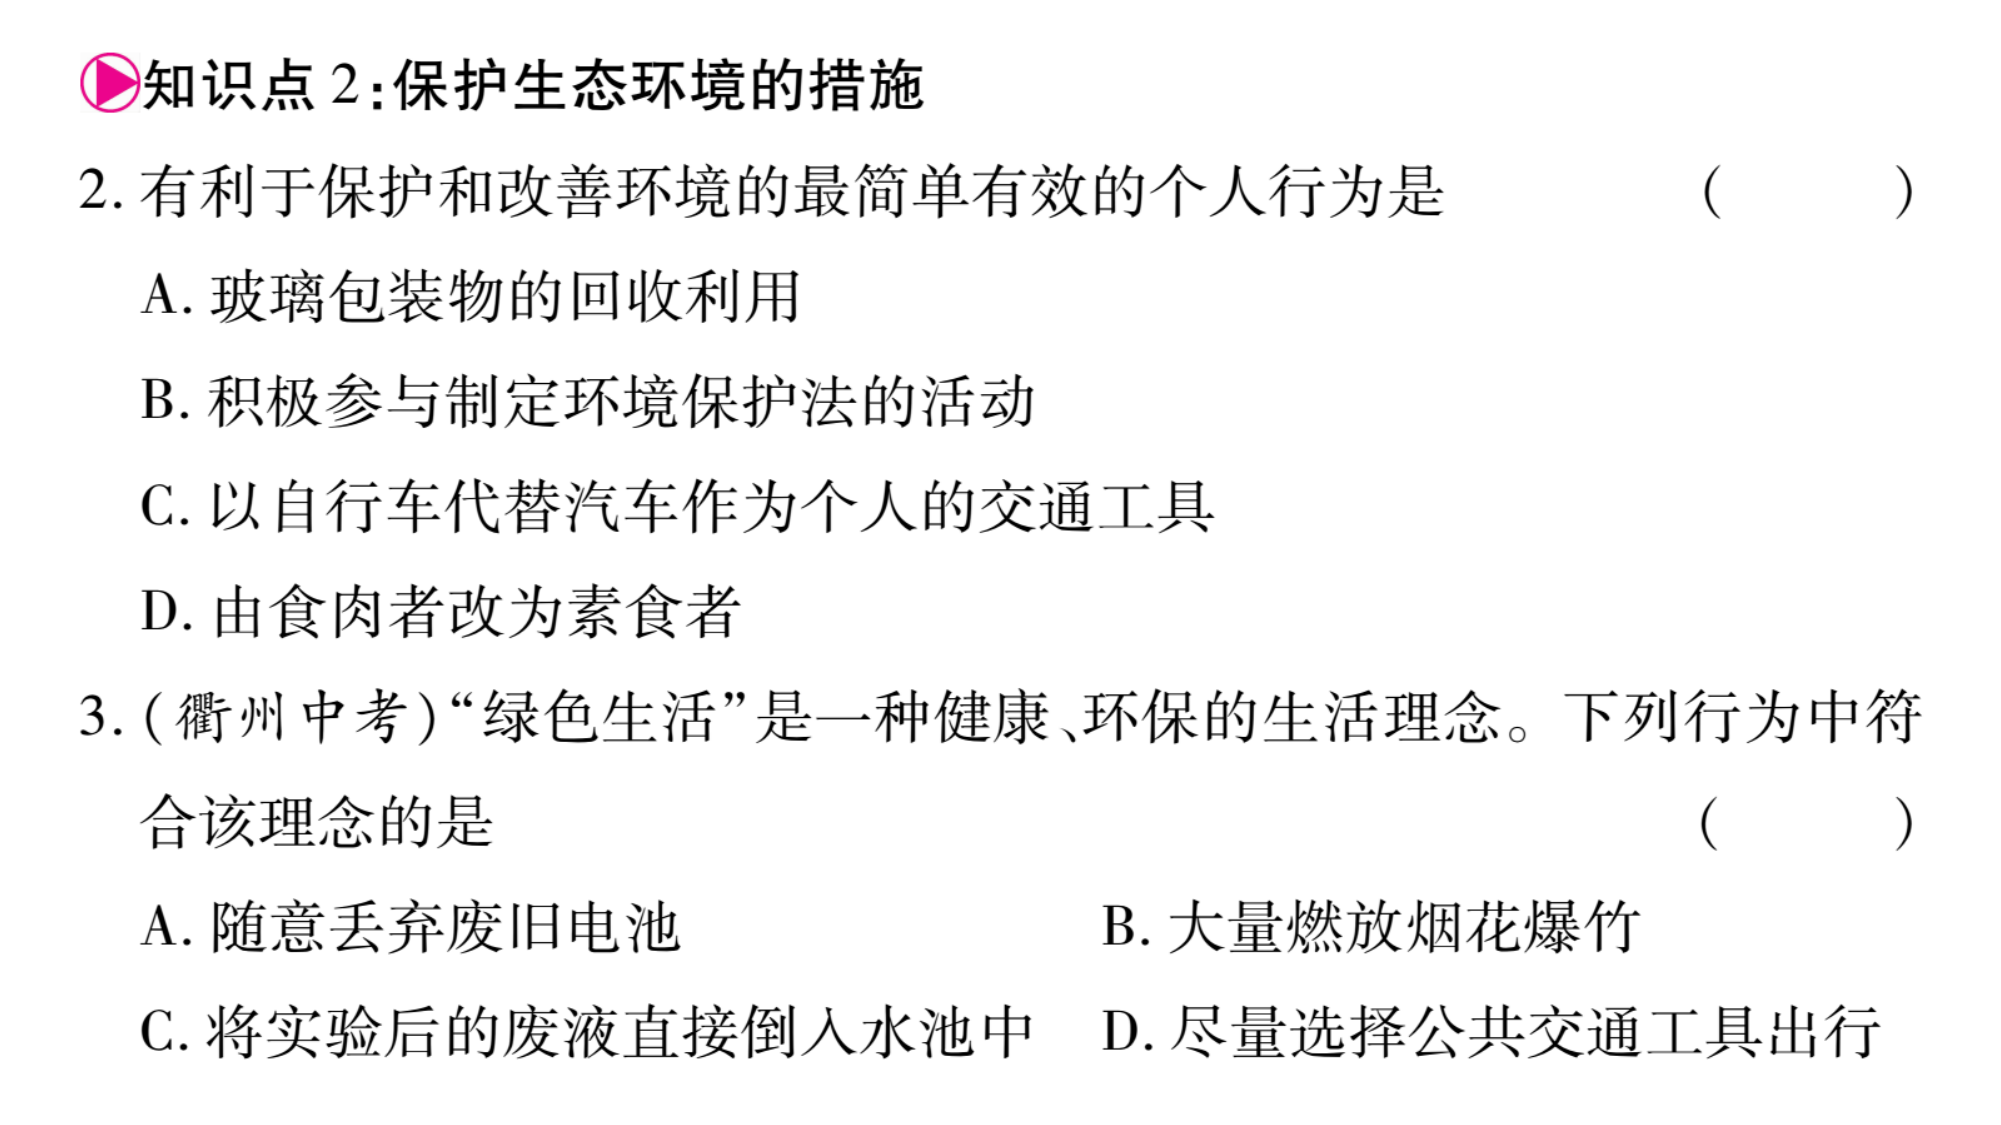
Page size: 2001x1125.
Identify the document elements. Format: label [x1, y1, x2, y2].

picture [63, 49, 1937, 1076]
